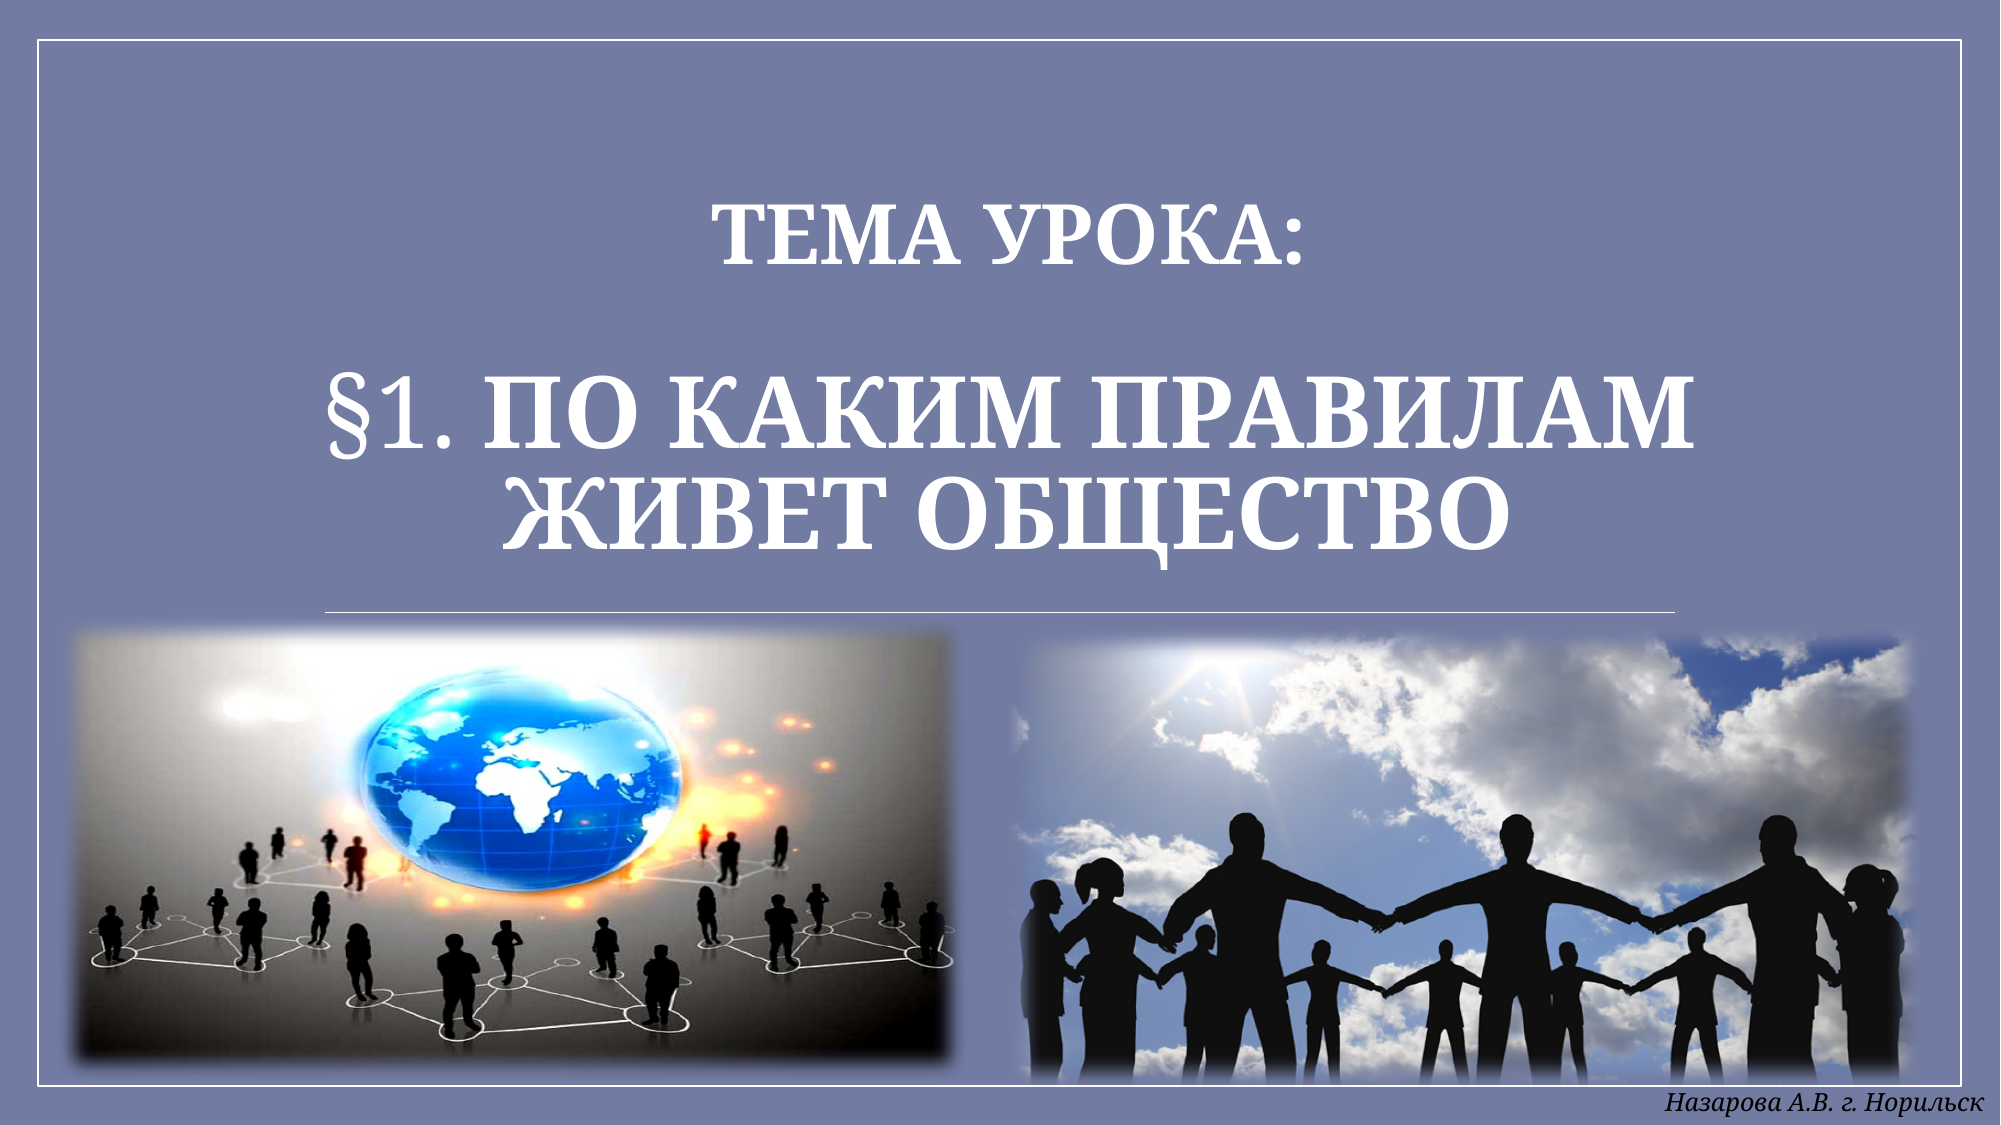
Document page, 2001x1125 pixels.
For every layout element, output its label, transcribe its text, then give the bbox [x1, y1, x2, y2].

picture [1005, 625, 1923, 1089]
title Тема урока: §1. По каким правилам живет общество [191, 98, 1827, 578]
picture [56, 613, 969, 1081]
text_box Назарова А.В. г. Норильск [1583, 1079, 2000, 1125]
